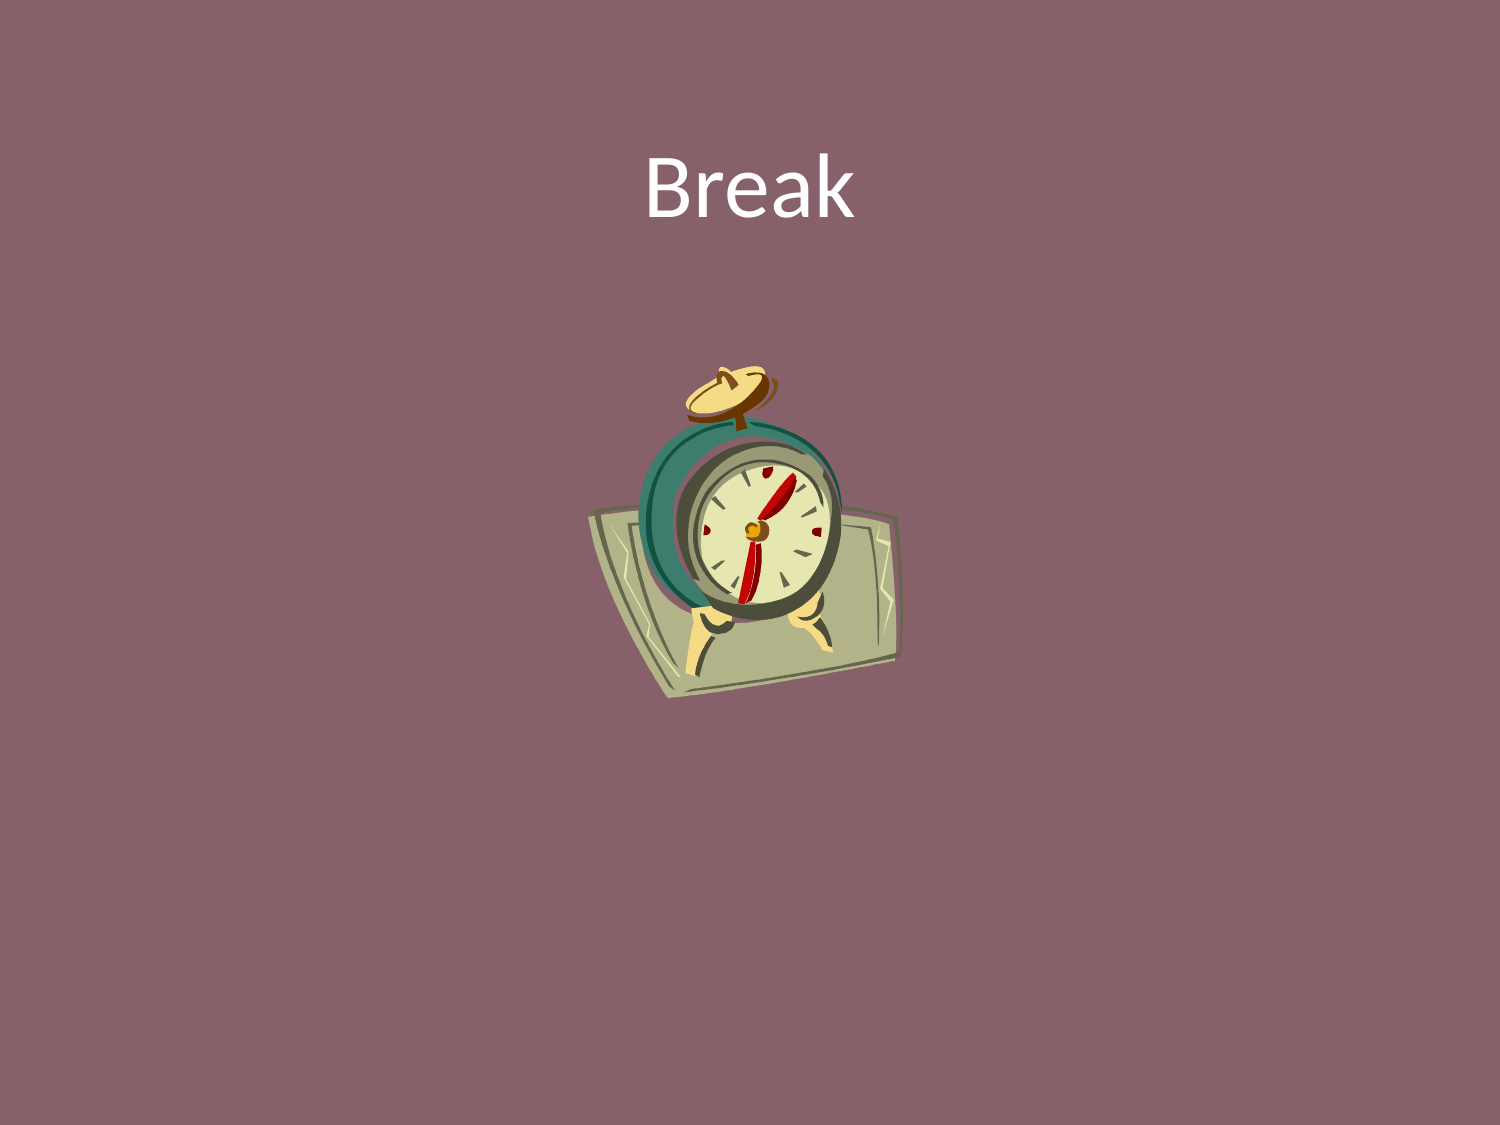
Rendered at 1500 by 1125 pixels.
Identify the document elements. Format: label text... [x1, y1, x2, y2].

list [587, 362, 908, 704]
title Break [75, 87, 1425, 275]
